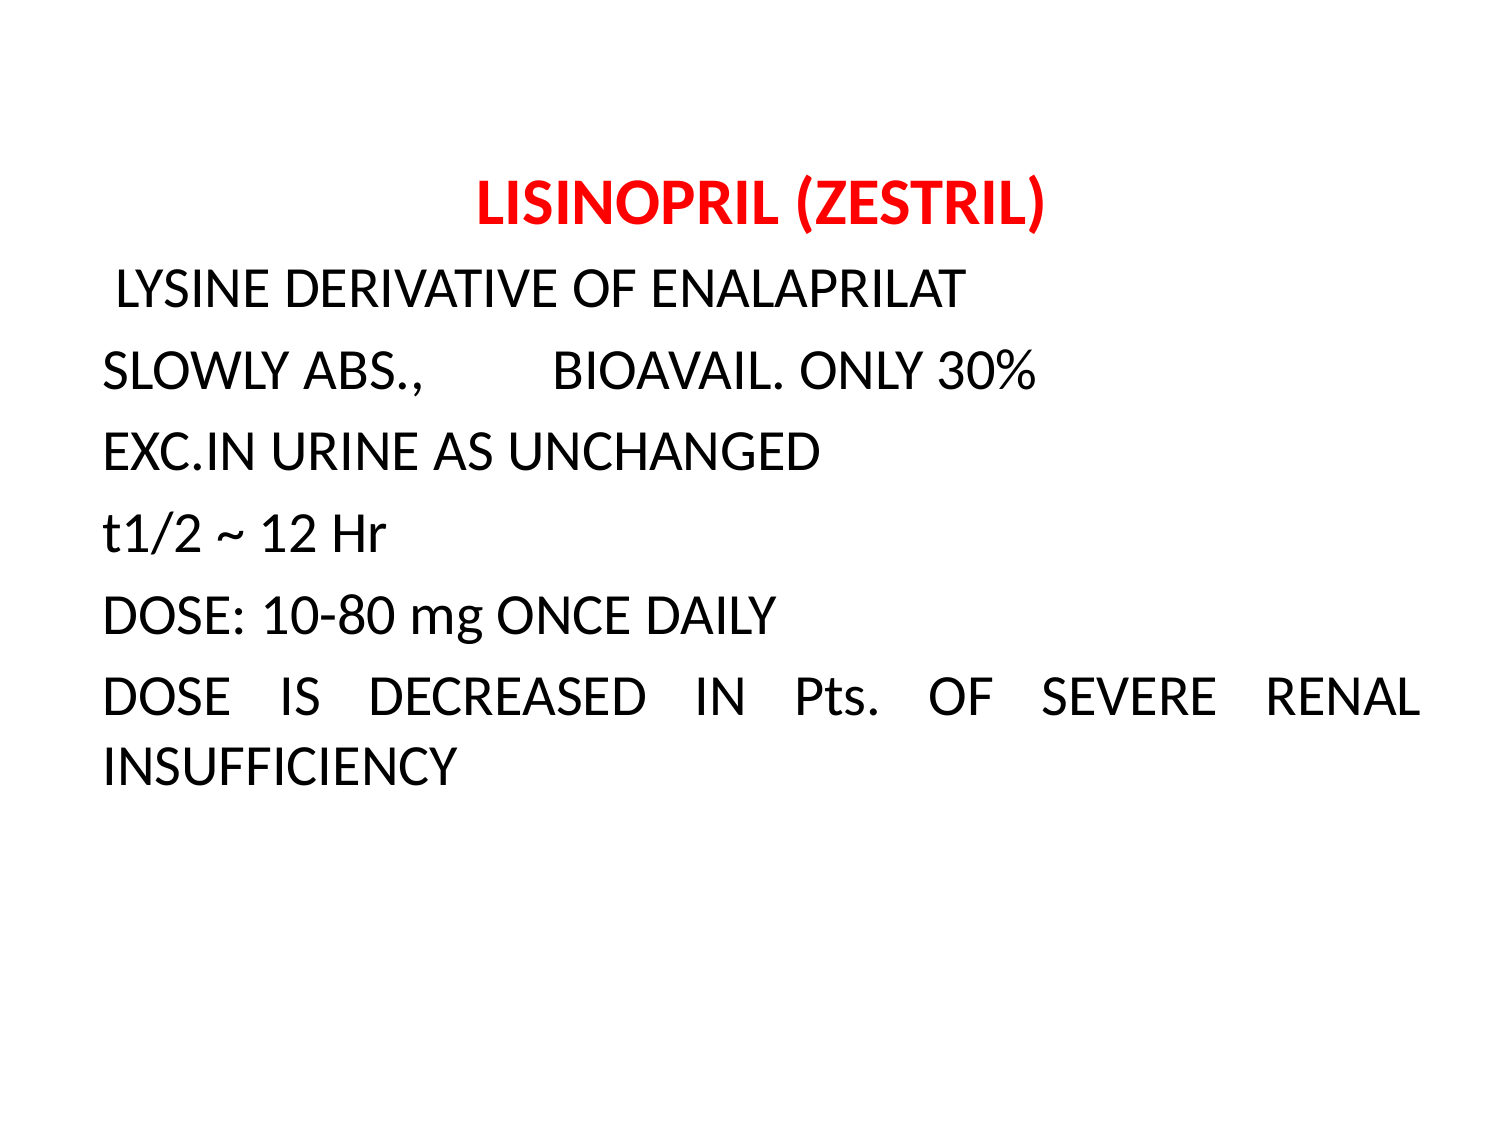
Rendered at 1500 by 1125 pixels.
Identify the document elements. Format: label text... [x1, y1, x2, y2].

list LISINOPRIL (ZESTRIL) LYSINE DERIVATIVE OF ENALAPRILAT SLOWLY ABS., BIOAVAIL. ONLY 30% EXC.IN URINE AS UNCHANGED t1/2 ~ 12 Hr DOSE: 10-80 mg ONCE DAILY DOSE IS DECREASED IN Pts. OF SEVERE RENAL INSUFFICIENCY [87, 149, 1438, 893]
